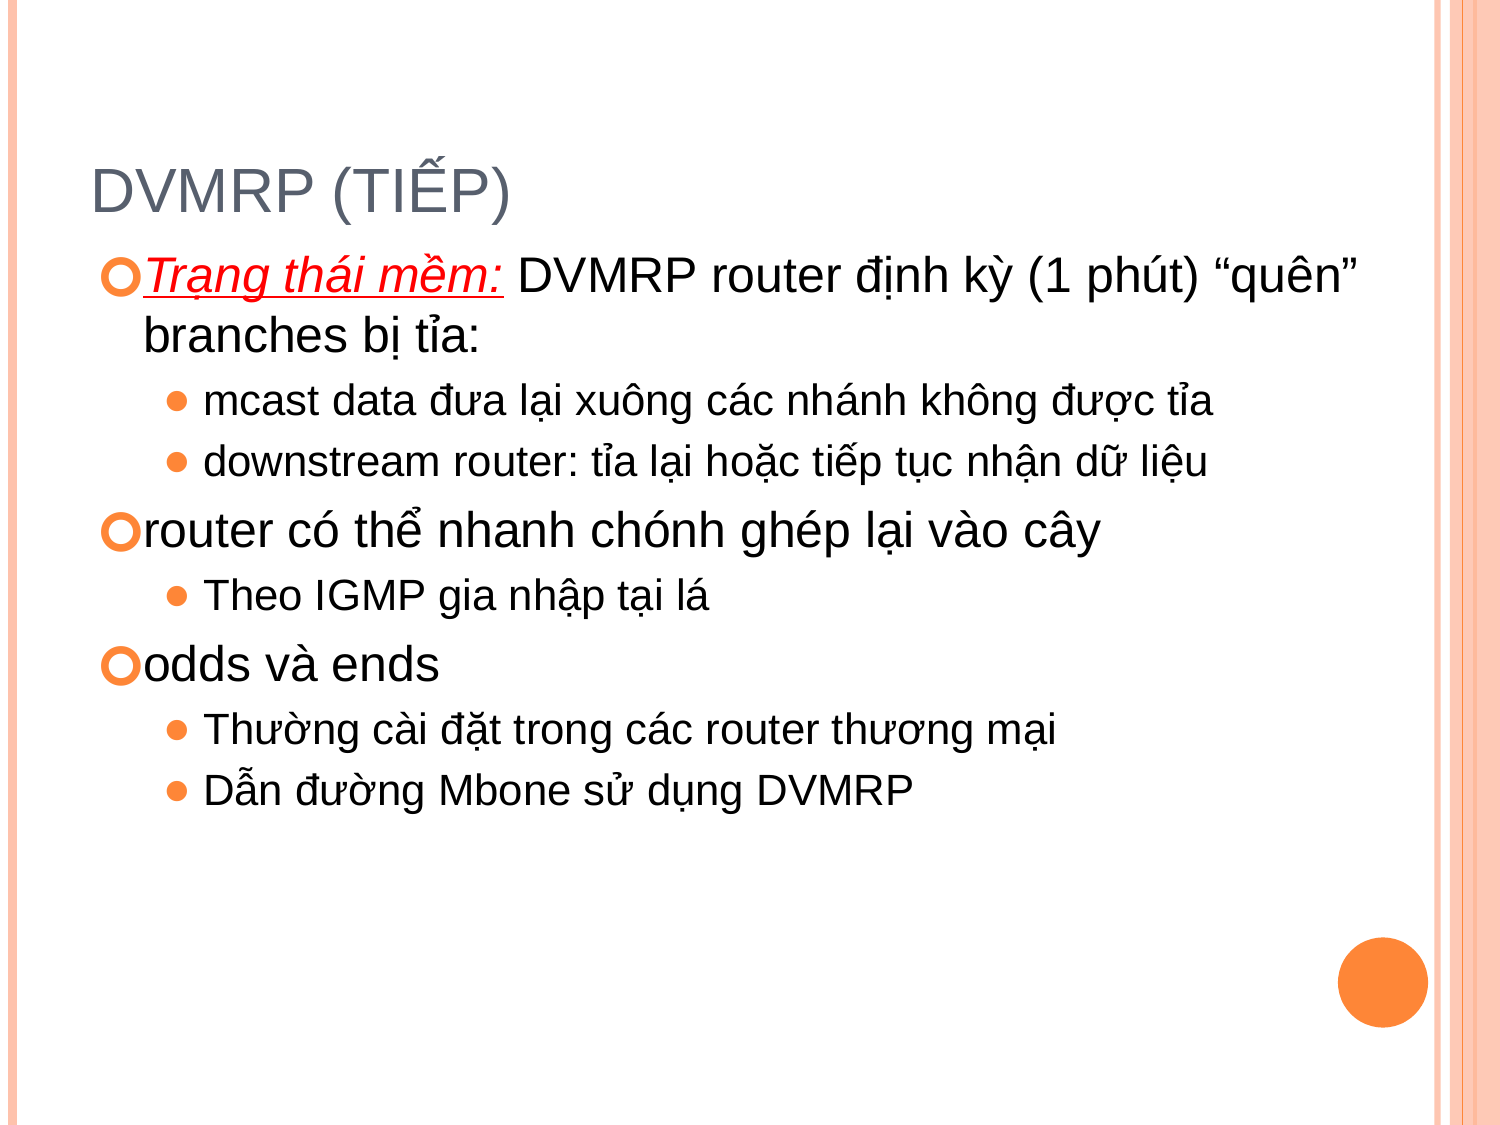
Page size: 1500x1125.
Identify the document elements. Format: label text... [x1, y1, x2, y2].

list Trạng thái mềm: DVMRP router định kỳ (1 phút) “quên” branches bị tỉa: mcast data đưa lại xuông các nhánh không được tỉa downstream router: tỉa lại hoặc tiếp tục nhận dữ liệu router có thể nhanh chónh ghép lại vào cây Theo IGMP gia nhập tại lá odds và ends Thường cài đặt trong các router thương mại Dẫn đường Mbone sử dụng DVMRP [83, 235, 1430, 998]
title DVMRP (tiếp) [75, 45, 1300, 233]
